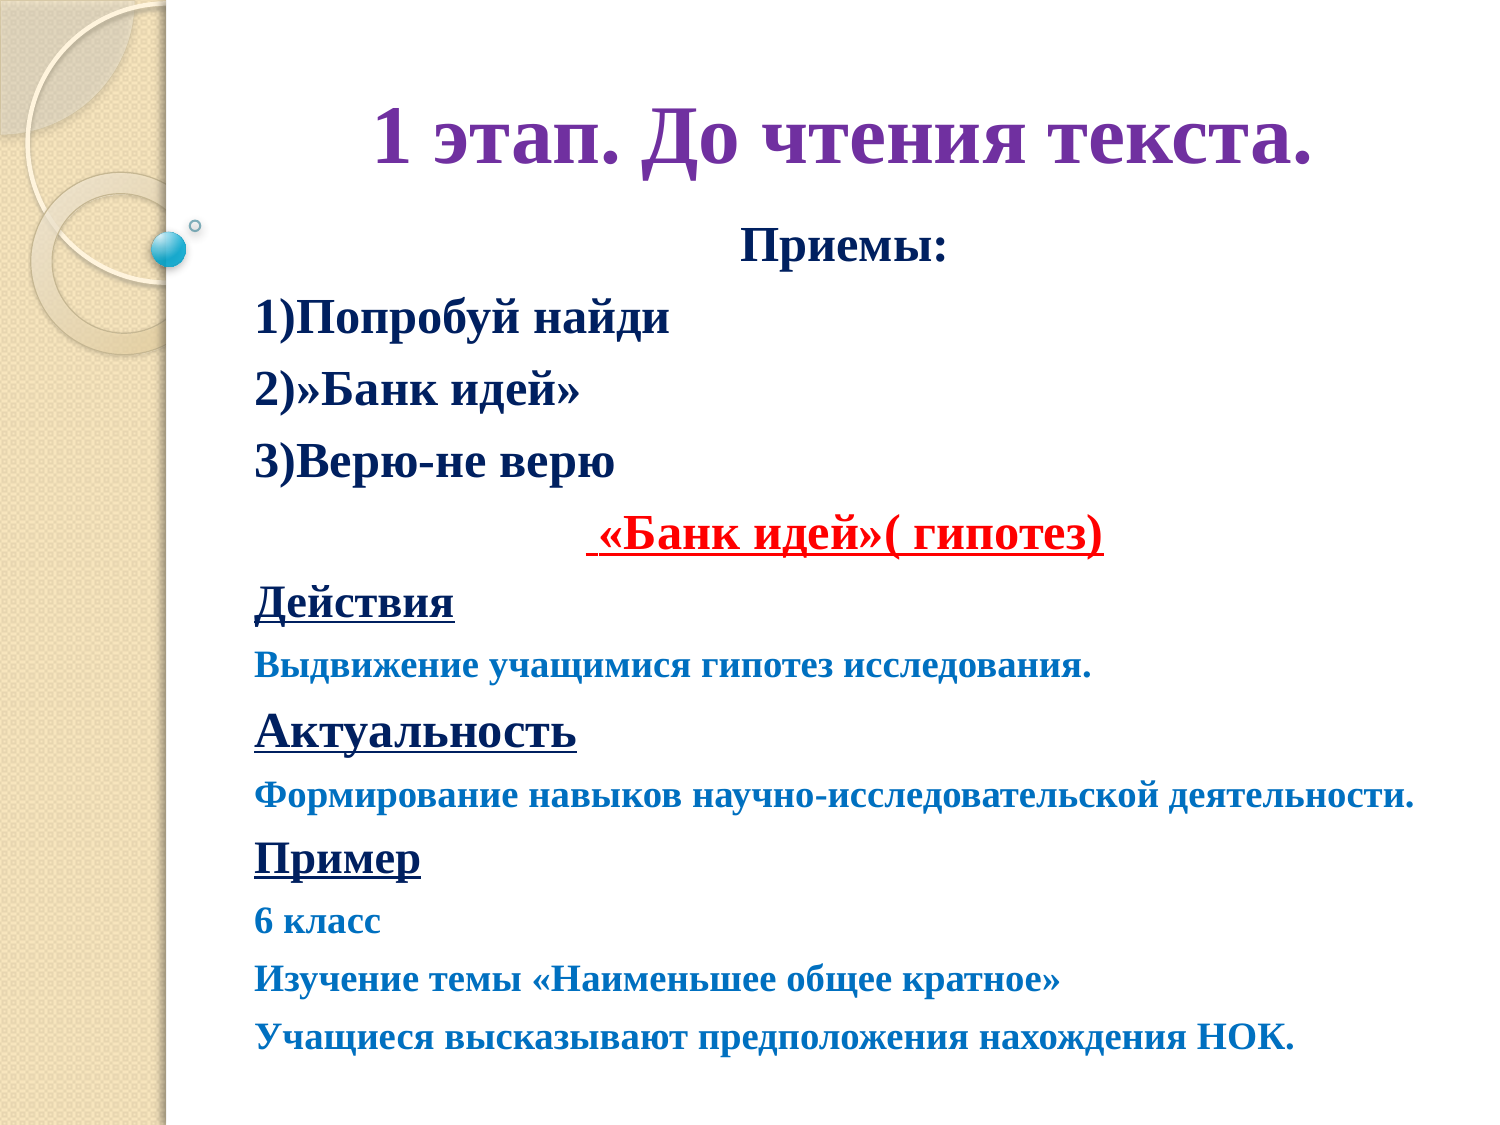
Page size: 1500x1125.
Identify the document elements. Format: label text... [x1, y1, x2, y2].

title 1 этап. До чтения текста. [234, 59, 1450, 188]
subtitle Приемы: 1)Попробуй найди 2)»Банк идей» 3)Верю-не верю «Банк идей»( гипотез) Действия Выдвижение учащимися гипотез исследования. Актуальность Формирование навыков научно-исследовательской деятельности. Пример 6 класс Изучение темы «Наименьшее общее кратное» Учащиеся высказывают предположения нахождения НОК. [234, 210, 1450, 1067]
